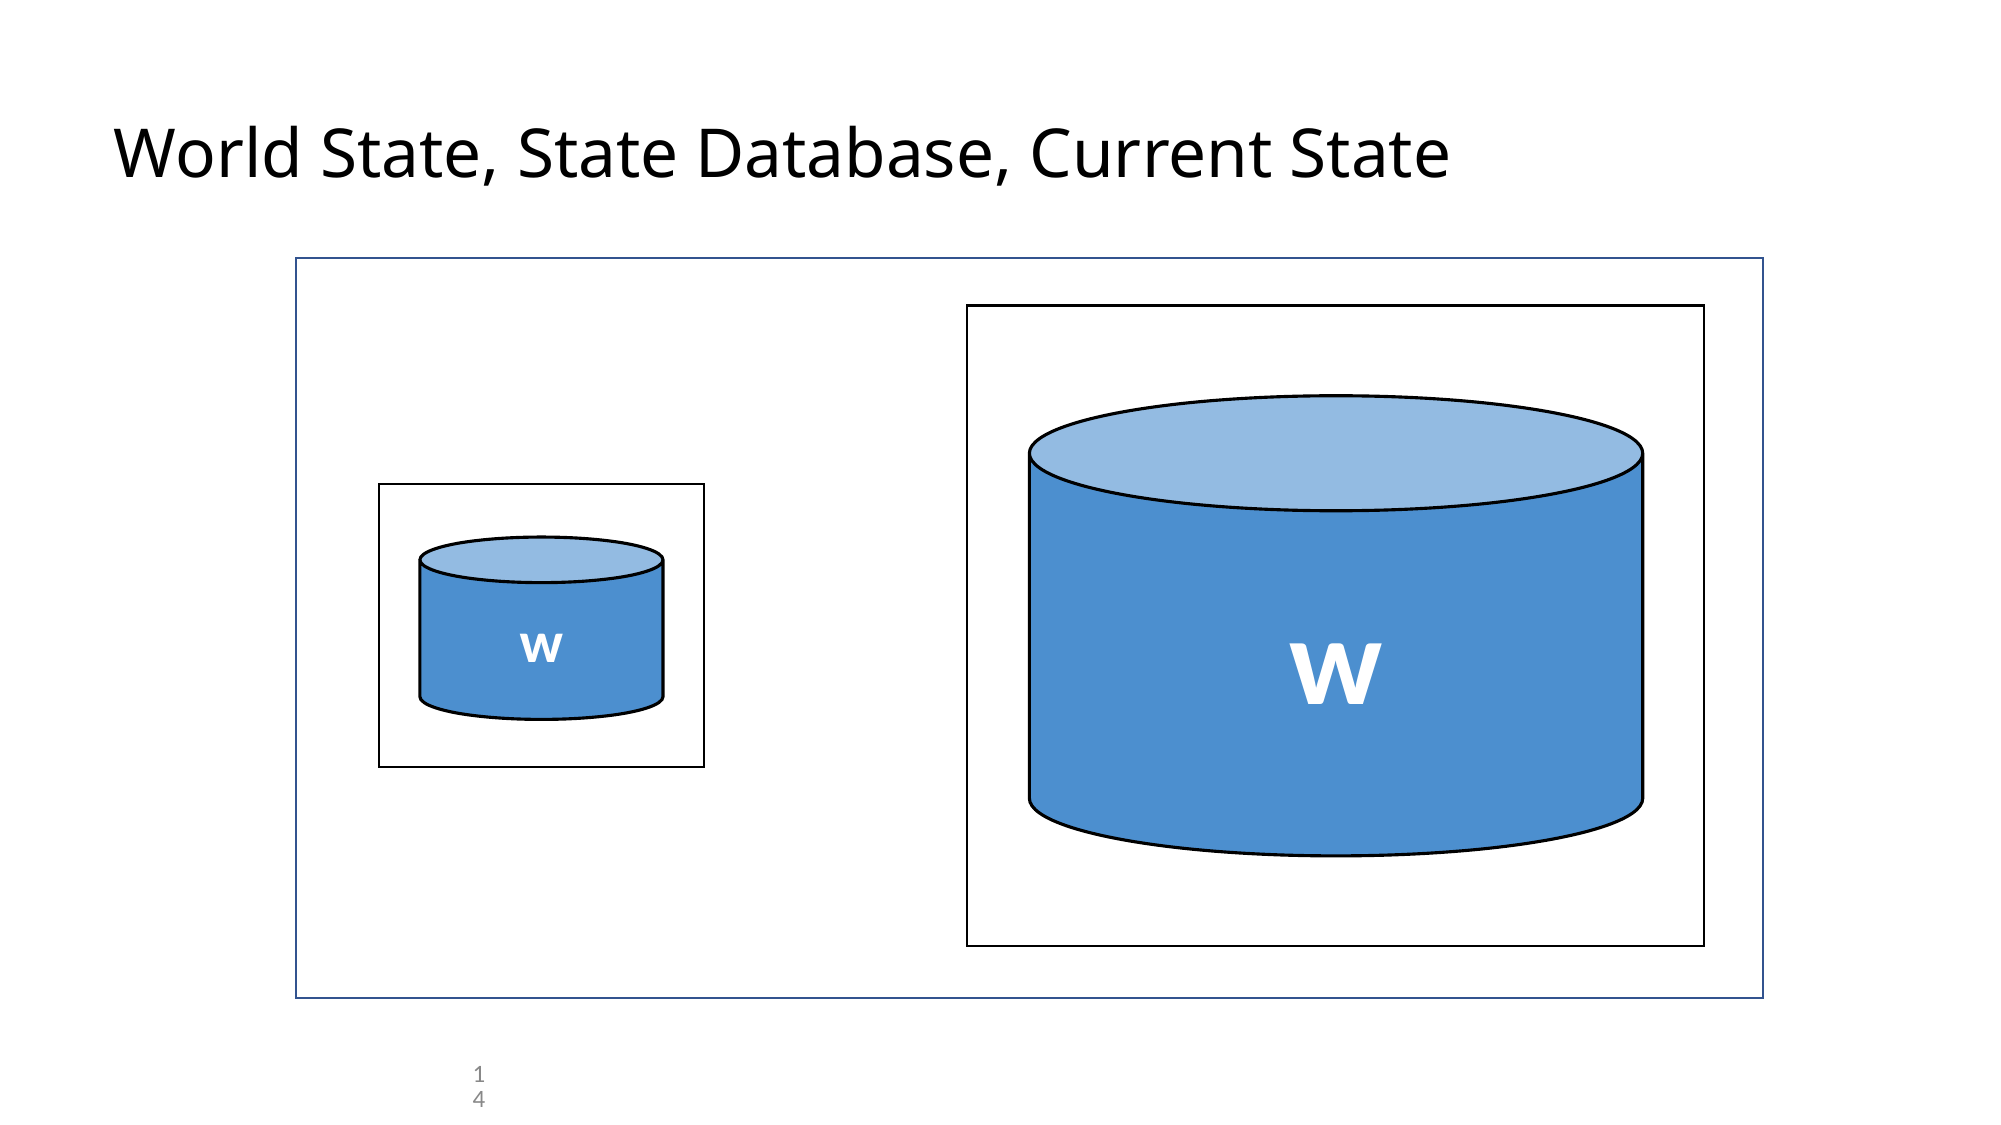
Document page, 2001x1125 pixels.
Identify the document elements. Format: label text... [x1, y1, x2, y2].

title World State, State Database, Current State [113, 118, 1887, 202]
text_box w [419, 537, 664, 720]
text_box [967, 305, 1705, 947]
slide_number 14 [464, 1050, 496, 1096]
text_box [378, 484, 705, 768]
text_box [295, 258, 1763, 999]
text_box w [1029, 395, 1643, 856]
